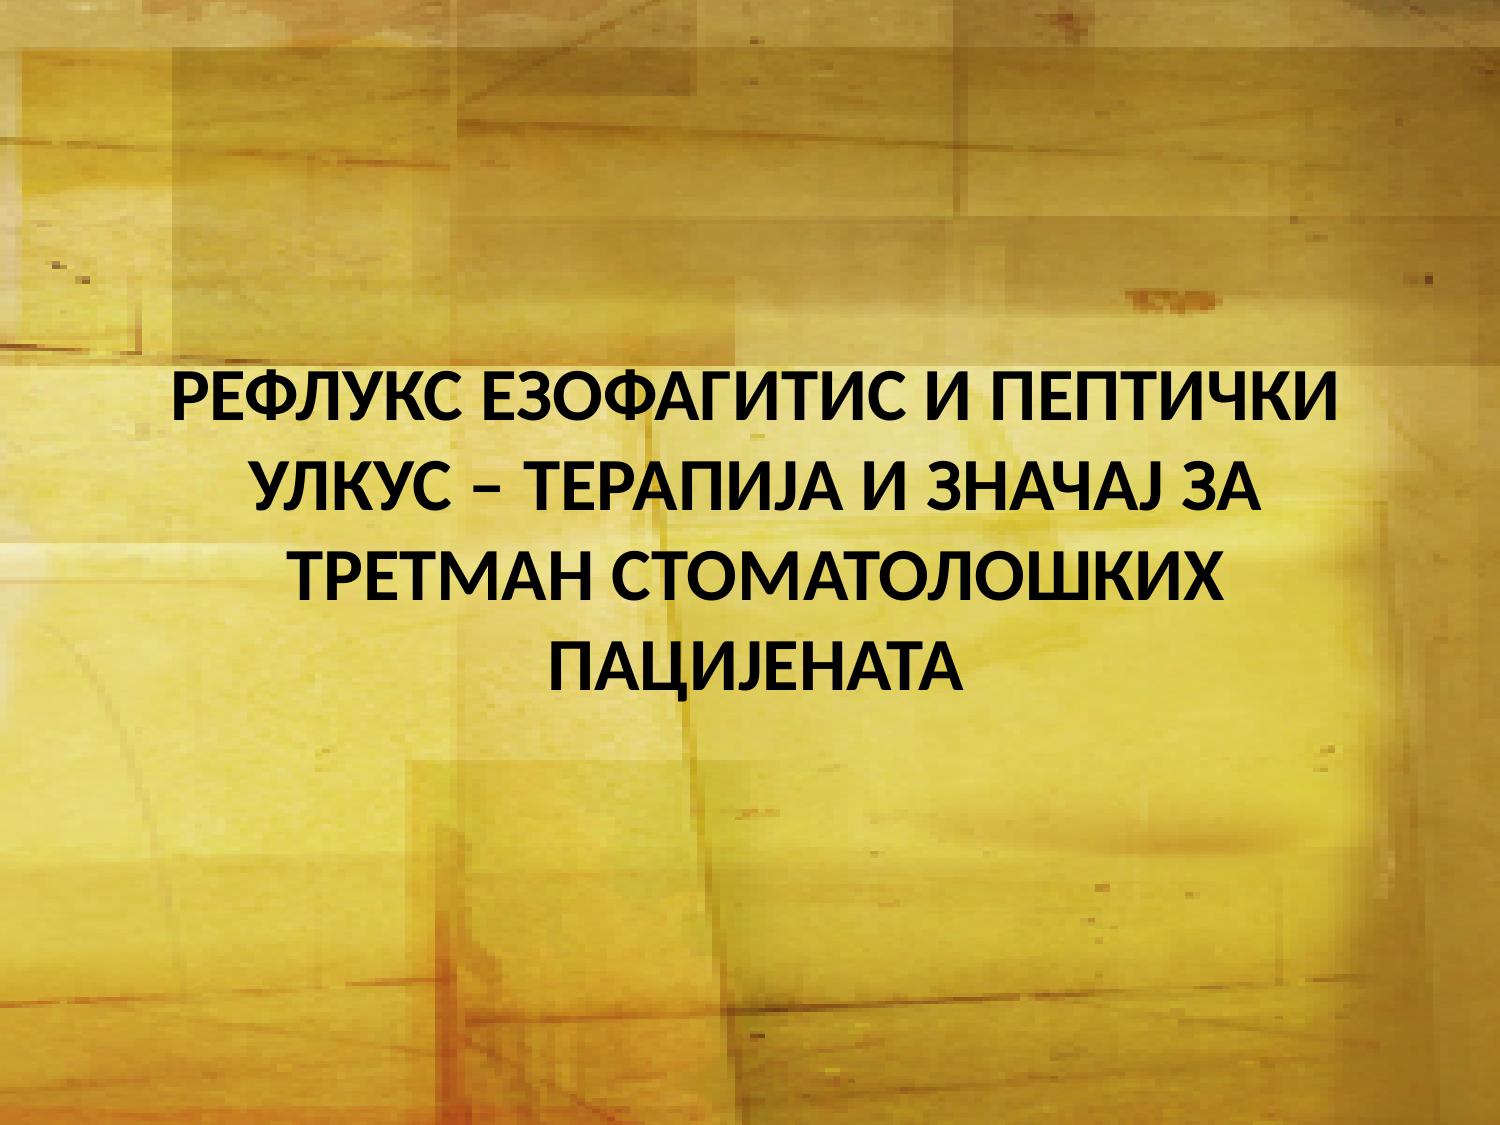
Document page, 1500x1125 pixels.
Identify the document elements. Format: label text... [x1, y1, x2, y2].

title Рефлукс езофагитис и пептички улкус – терапија и значај за третман стоматолошких пацијената [118, 337, 1394, 947]
picture [0, 0, 1500, 1125]
